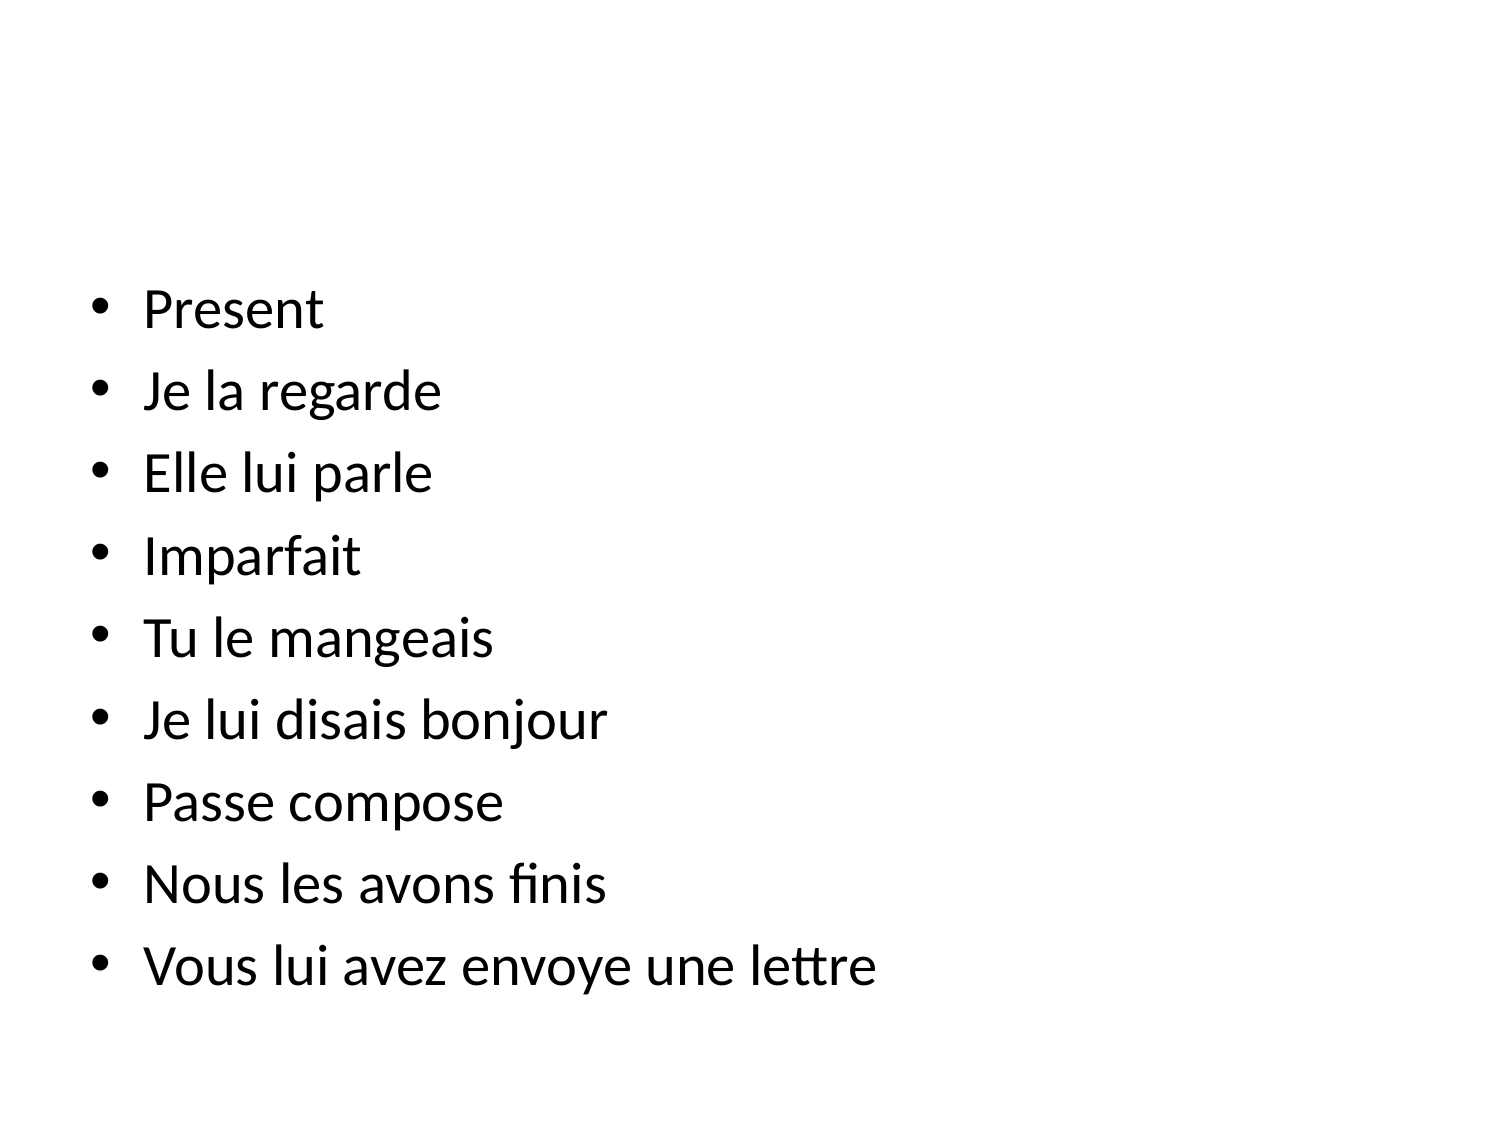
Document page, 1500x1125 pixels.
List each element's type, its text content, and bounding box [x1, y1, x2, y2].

list Present Je la regarde Elle lui parle Imparfait Tu le mangeais Je lui disais bonjour Passe compose Nous les avons finis Vous lui avez envoye une lettre [75, 262, 1425, 1005]
